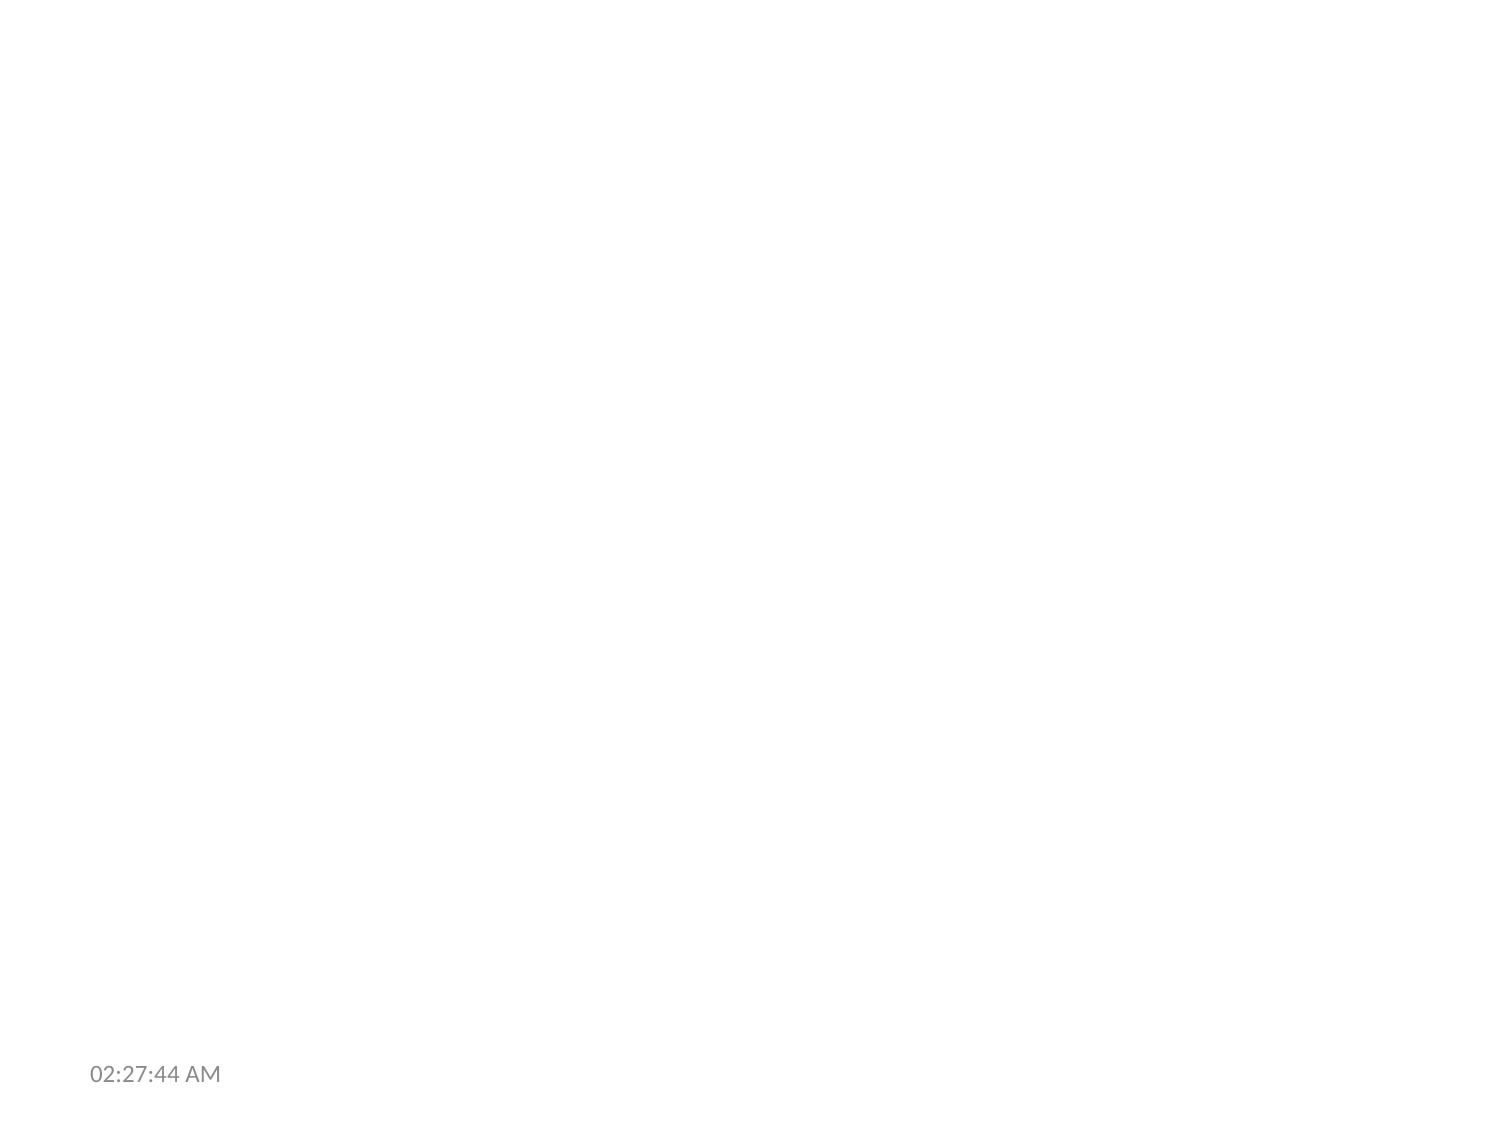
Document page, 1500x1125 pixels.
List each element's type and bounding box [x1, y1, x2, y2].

slide_number [75, 1042, 425, 1103]
